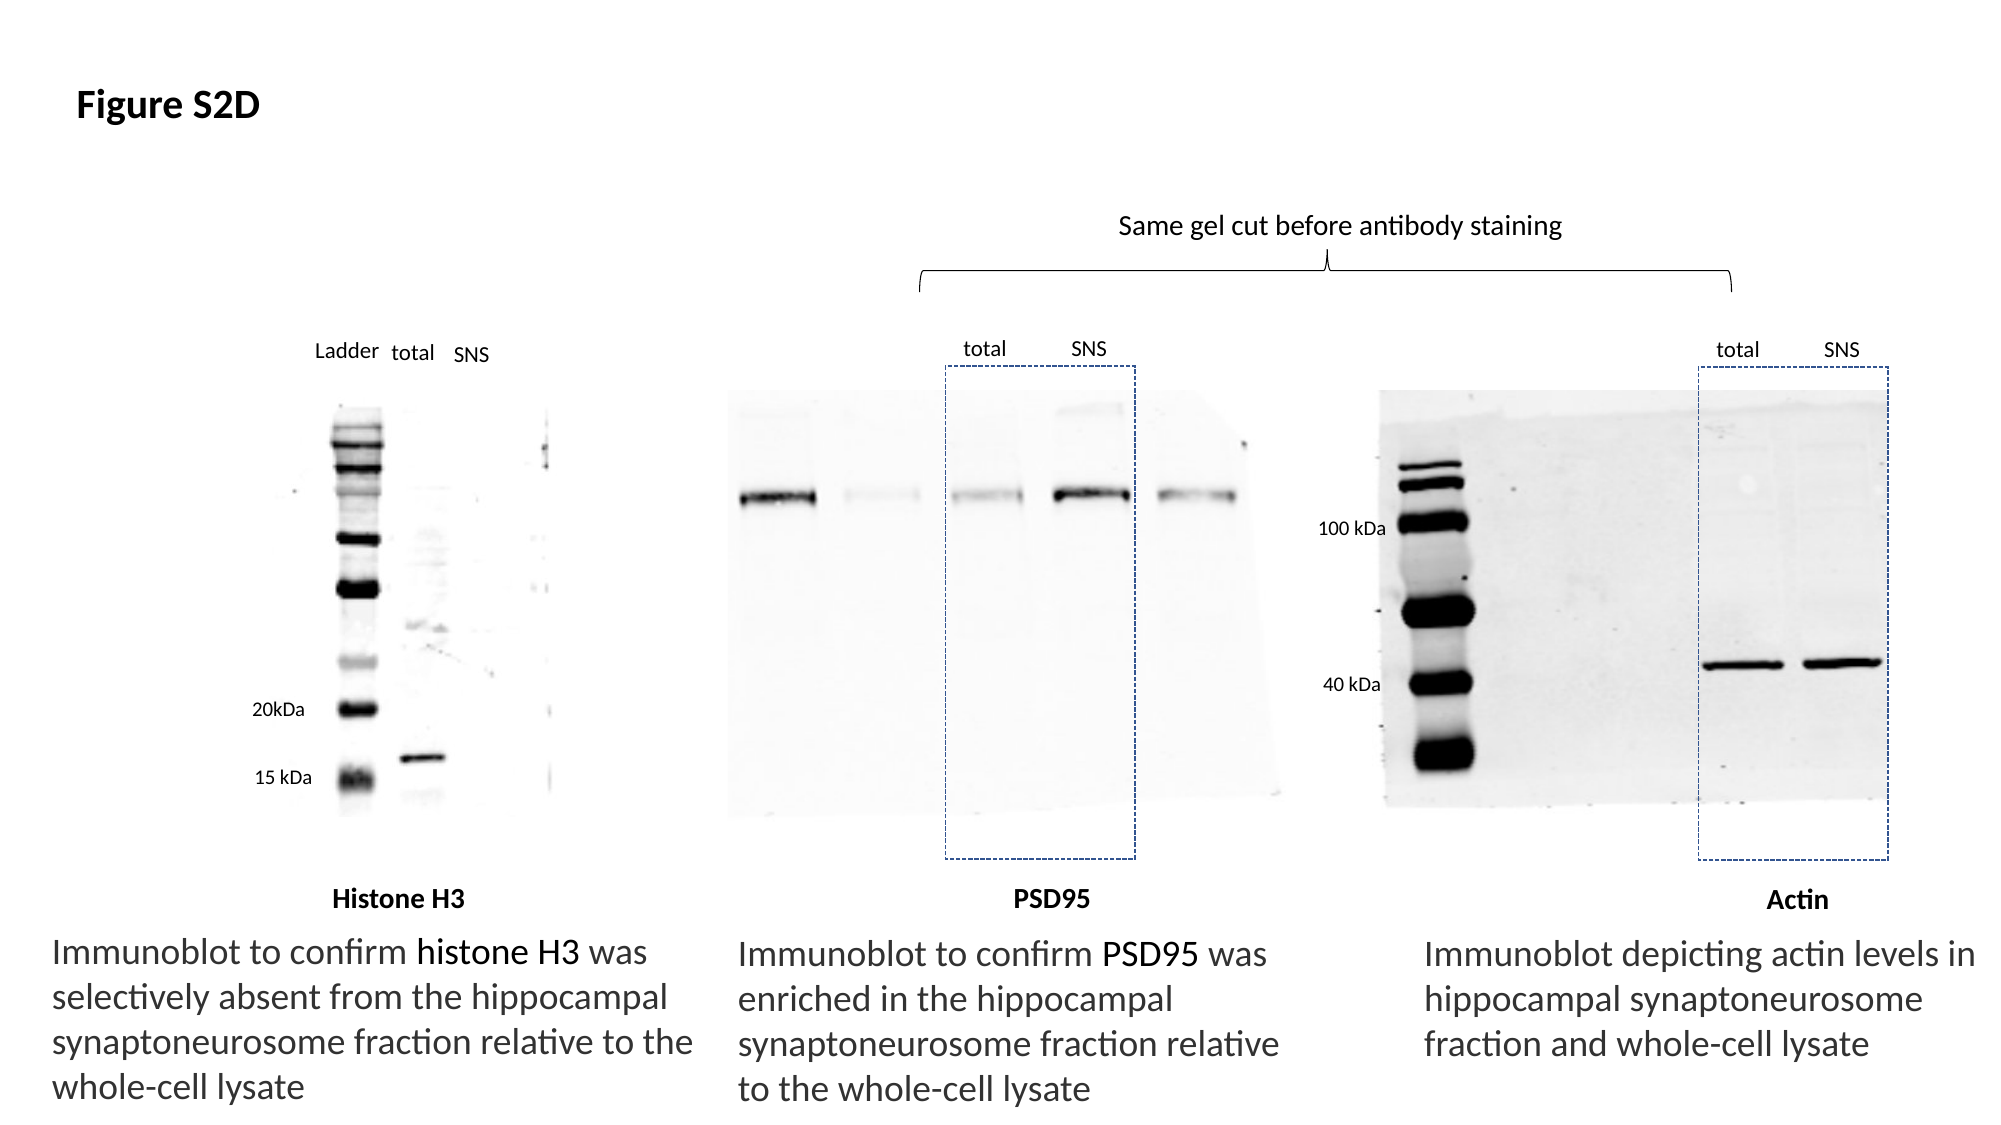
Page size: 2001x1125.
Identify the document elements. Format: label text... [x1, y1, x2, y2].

text_box [1697, 366, 1889, 861]
text_box total [948, 325, 1044, 366]
text_box PSD95 [999, 872, 1190, 921]
text_box Same gel cut before antibody staining [1103, 198, 1786, 249]
picture [727, 390, 1296, 852]
picture [1371, 390, 1887, 829]
text_box 40 kDa [1308, 663, 1371, 704]
text_box 100 kDa [1303, 506, 1371, 547]
text_box SNS [1809, 327, 1904, 370]
text_box Actin [1752, 873, 1943, 921]
text_box [919, 249, 1733, 293]
text_box SNS [1056, 326, 1151, 369]
text_box Immunoblot depicting actin levels in hippocampal synaptoneurosome fraction and whole-cell lysate [1409, 921, 1995, 1072]
text_box [944, 852, 1136, 860]
text_box Immunoblot to confirm histone H3 was selectively absent from the hippocampal synaptoneurosome fraction relative to the whole-cell lysate [37, 919, 717, 1115]
picture [225, 309, 628, 817]
text_box total [1701, 326, 1797, 367]
text_box [944, 365, 1136, 390]
text_box Figure S2D [61, 69, 664, 134]
text_box Immunoblot to confirm PSD95 was enriched in the hippocampal synaptoneurosome fraction relative to the whole-cell lysate [723, 921, 1308, 1117]
text_box Histone H3 [317, 872, 509, 919]
